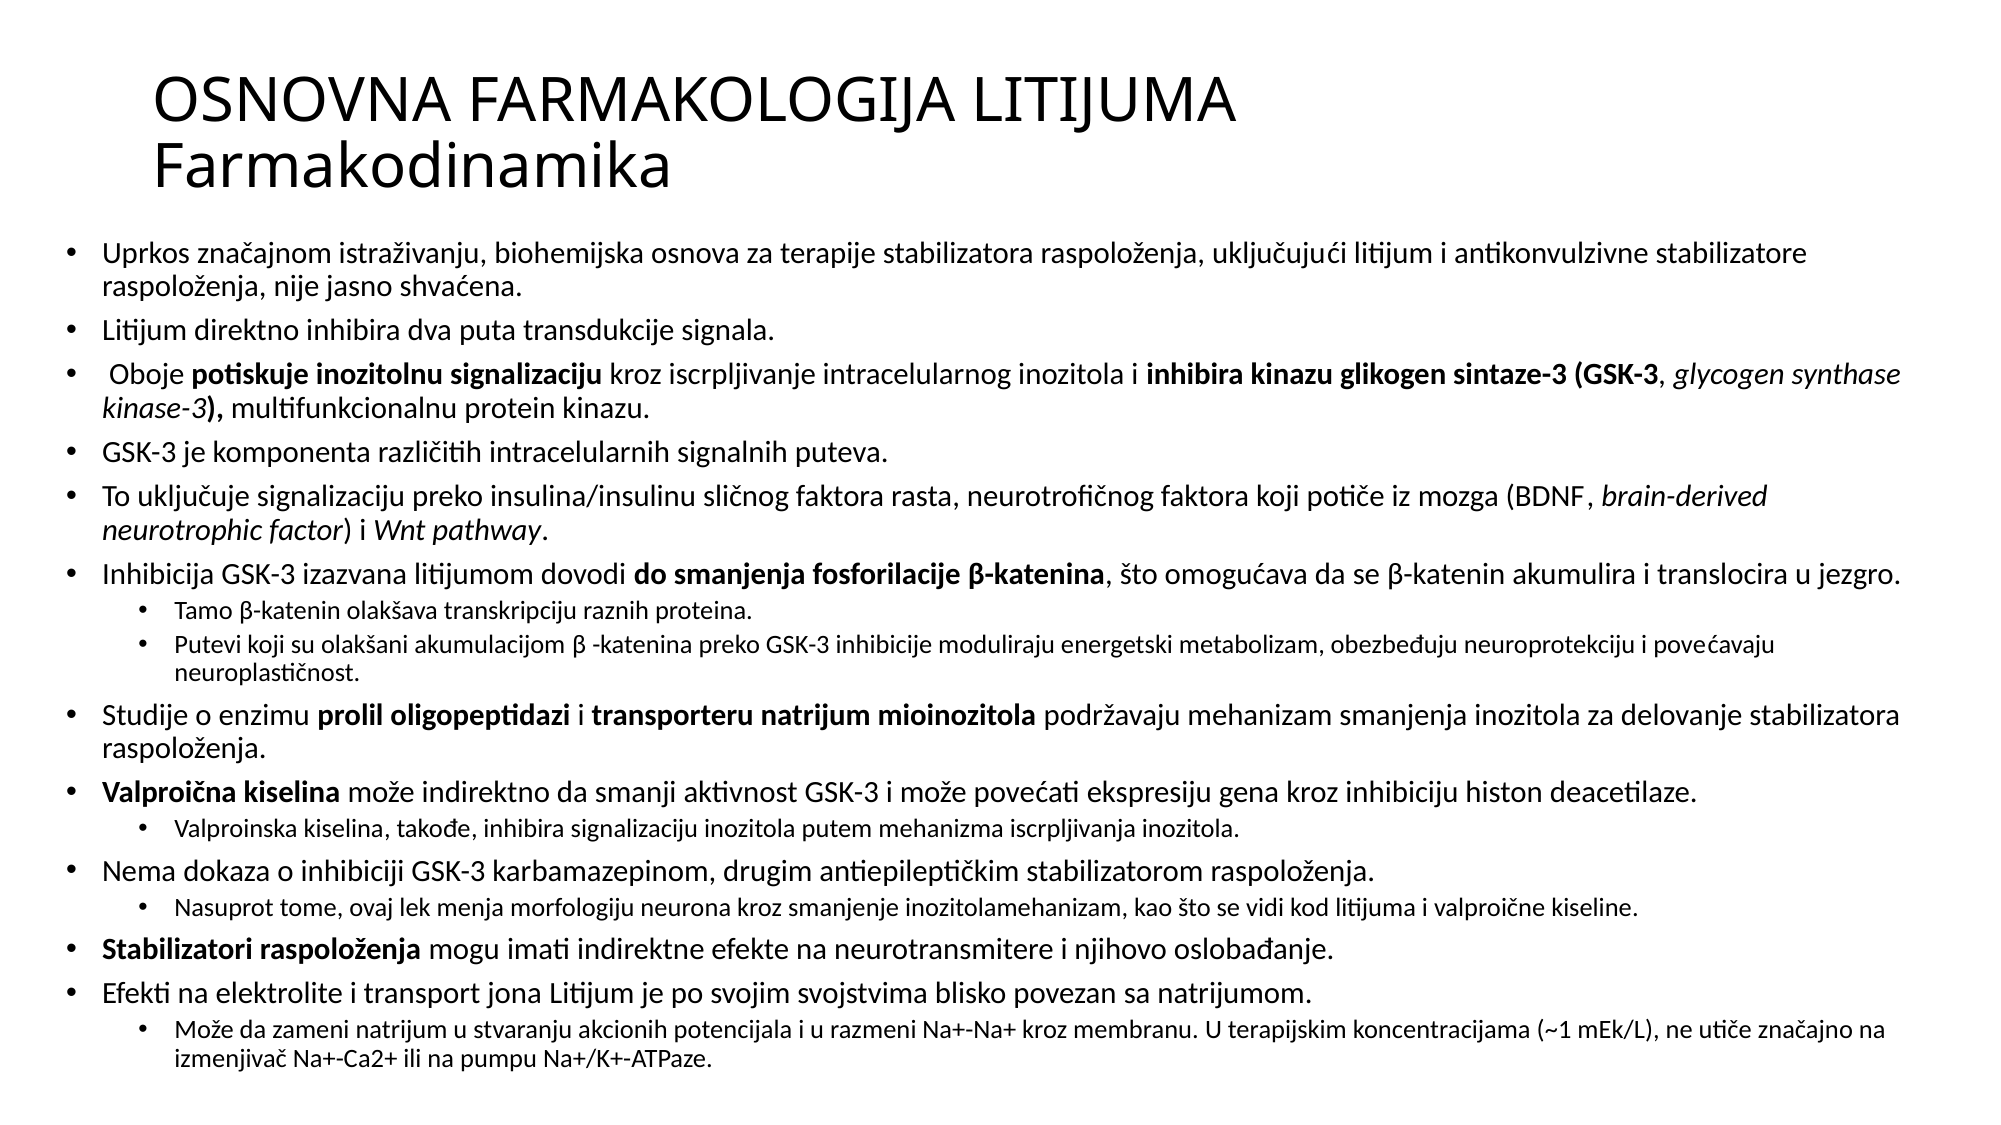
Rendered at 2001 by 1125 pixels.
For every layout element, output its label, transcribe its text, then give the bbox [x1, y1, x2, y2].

title OSNOVNA FARMAKOLOGIJA LITIJUMA Farmakodinamika [137, 59, 1863, 210]
list Uprkos značajnom istraživanju, biohemijska osnova za terapije stabilizatora raspoloženja, uključujući litijum i antikonvulzivne stabilizatore raspoloženja, nije jasno shvaćena. Litijum direktno inhibira dva puta transdukcije signala. Oboje potiskuje inozitolnu signalizaciju kroz iscrpljivanje intracelularnog inozitola i inhibira kinazu glikogen sintaze-3 (GSK-3, glycogen synthase kinase-3), multifunkcionalnu protein kinazu. GSK-3 je komponenta različitih intracelularnih signalnih puteva. To uključuje signalizaciju preko insulina/insulinu sličnog faktora rasta, neurotrofičnog faktora koji potiče iz mozga (BDNF, brain-derived neurotrophic factor) i Wnt pathway. Inhibicija GSK-3 izazvana litijumom dovodi do smanjenja fosforilacije β-katenina, što omogućava da se β-katenin akumulira i translocira u jezgro. Tamo β-katenin olakšava transkripciju raznih proteina. Putevi koji su olakšani akumulacijom β -katenina preko GSK-3 inhibicije moduliraju energetski metabolizam, obezbeđuju neuroprotekciju i povećavaju neuroplastičnost. Studije o enzimu prolil oligopeptidazi i transporteru natrijum mioinozitola podržavaju mehanizam smanjenja inozitola za delovanje stabilizatora raspoloženja. Valproična kiselina može indirektno da smanji aktivnost GSK-3 i može povećati ekspresiju gena kroz inhibiciju histon deacetilaze. Valproinska kiselina, takođe, inhibira signalizaciju inozitola putem mehanizma iscrpljivanja inozitola. Nema dokaza o inhibiciji GSK-3 karbamazepinom, drugim antiepileptičkim stabilizatorom raspoloženja. Nasuprot tome, ovaj lek menja morfologiju neurona kroz smanjenje inozitolamehanizam, kao što se vidi kod litijuma i valproične kiseline. Stabilizatori raspoloženja mogu imati indirektne efekte na neurotransmitere i njihovo oslobađanje. Efekti na elektrolite i transport jona Litijum je po svojim svojstvima blisko povezan sa natrijumom. Može da zameni natrijum u stvaranju akcionih potencijala i u razmeni Na+-Na+ kroz membranu. U terapijskim koncentracijama (~1 mEk/L), ne utiče značajno na izmenjivač Na+-Ca2+ ili na pumpu Na+/K+-ATPaze. [51, 229, 1945, 1097]
